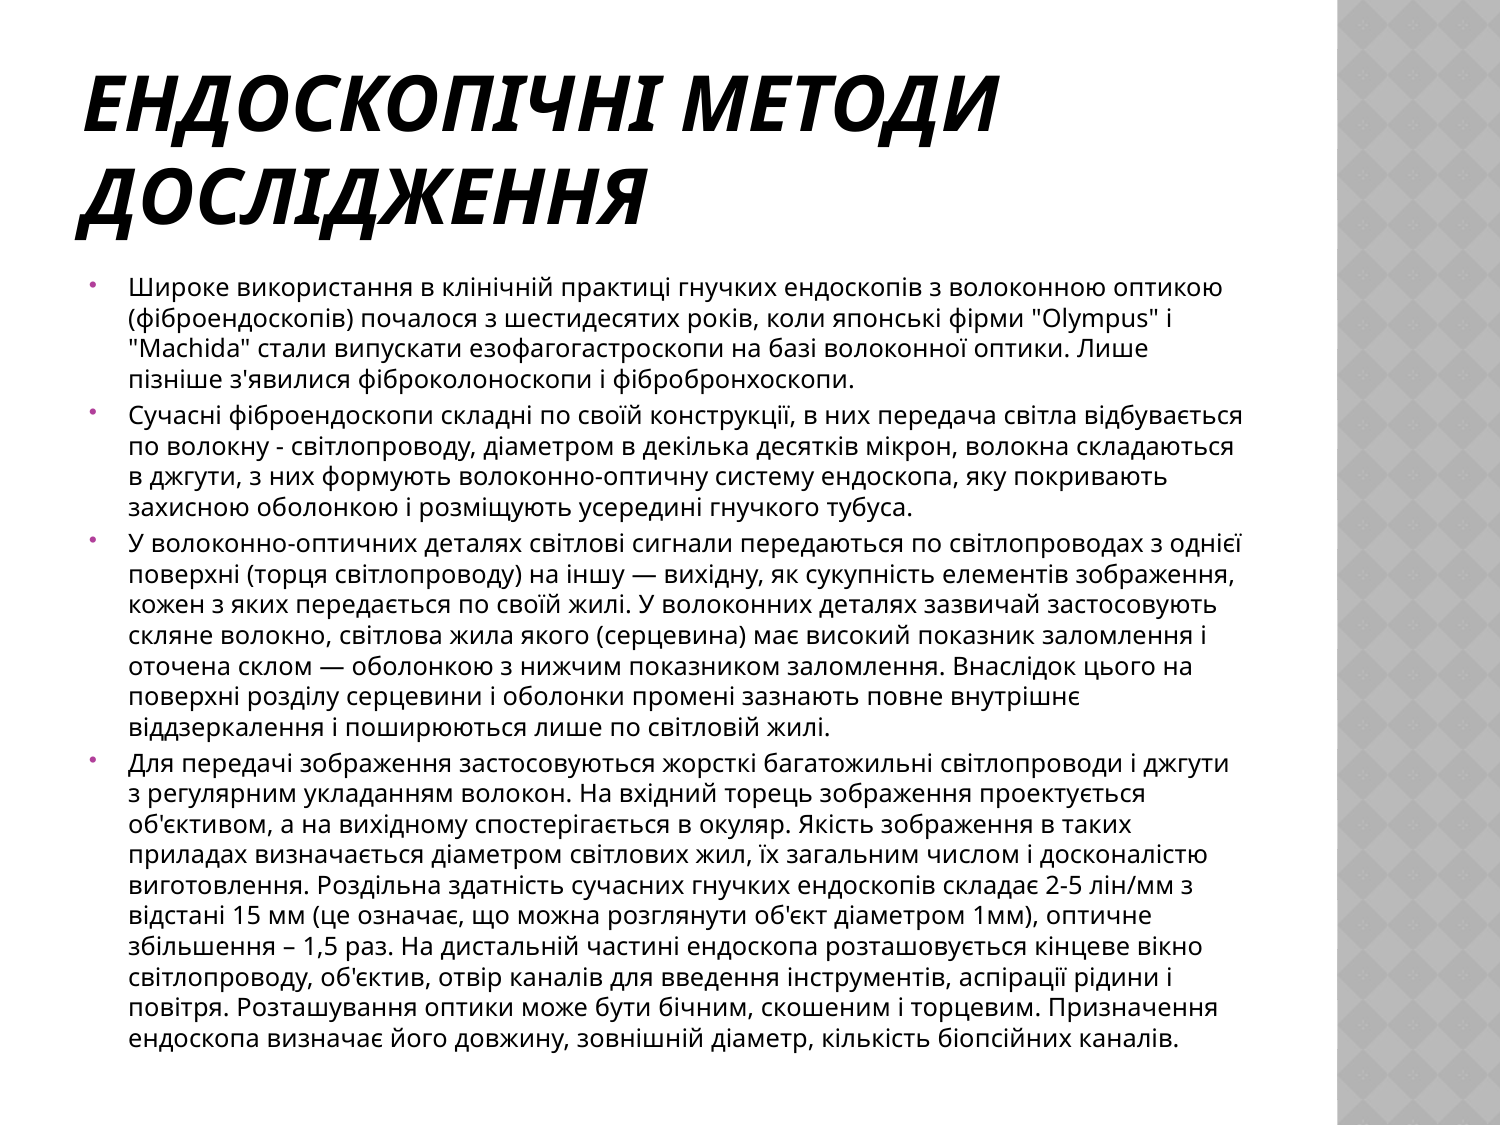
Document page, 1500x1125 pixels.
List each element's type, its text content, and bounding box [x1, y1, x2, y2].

list Широке використання в клінічній практиці гнучких ендоскопів з волоконною оптикою (фіброендоскопів) почалося з шестидесятих років, коли японські фірми "Olympus" і "Machida" стали випускати езофагогастроскопи на базі волоконної оптики. Лише пізніше з'явилися фіброколоноскопи і фібробронхоскопи. Сучасні фіброендоскопи складні по своїй конструкції, в них передача світла відбувається по волокну - світлопроводу, діаметром в декілька десятків мікрон, волокна складаються в джгути, з них формують волоконно-оптичну систему ендоскопа, яку покривають захисною оболонкою і розміщують усередині гнучкого тубуса. У волоконно-оптичних деталях світлові сигнали передаються по світлопроводах з однієї поверхні (торця світлопроводу) на іншу — вихідну, як сукупність елементів зображення, кожен з яких передається по своїй жилі. У волоконних деталях зазвичай застосовують скляне волокно, світлова жила якого (серцевина) має високий показник заломлення і оточена склом — оболонкою з нижчим показником заломлення. Внаслідок цього на поверхні розділу серцевини і оболонки промені зазнають повне внутрішнє віддзеркалення і поширюються лише по світловій жилі. Для передачі зображення застосовуються жорсткі багатожильні світлопроводи і джгути з регулярним укладанням волокон. На вхідний торець зображення проектується об'єктивом, а на вихідному спостерігається в окуляр. Якість зображення в таких приладах визначається діаметром світлових жил, їх загальним числом і досконалістю виготовлення. Роздільна здатність сучасних гнучких ендоскопів складає 2-5 лін/мм з відстані 15 мм (це означає, що можна розглянути об'єкт діаметром 1мм), оптичне збільшення – 1,5 раз. На дистальній частині ендоскопа розташовується кінцеве вікно світлопроводу, об'єктив, отвір каналів для введення інструментів, аспірації рідини і повітря. Розташування оптики може бути бічним, скошеним і торцевим. Призначення ендоскопа визначає його довжину, зовнішній діаметр, кількість біопсійних каналів. [75, 264, 1263, 1118]
title Ендоскопічні методи дослідження [75, 52, 1263, 240]
